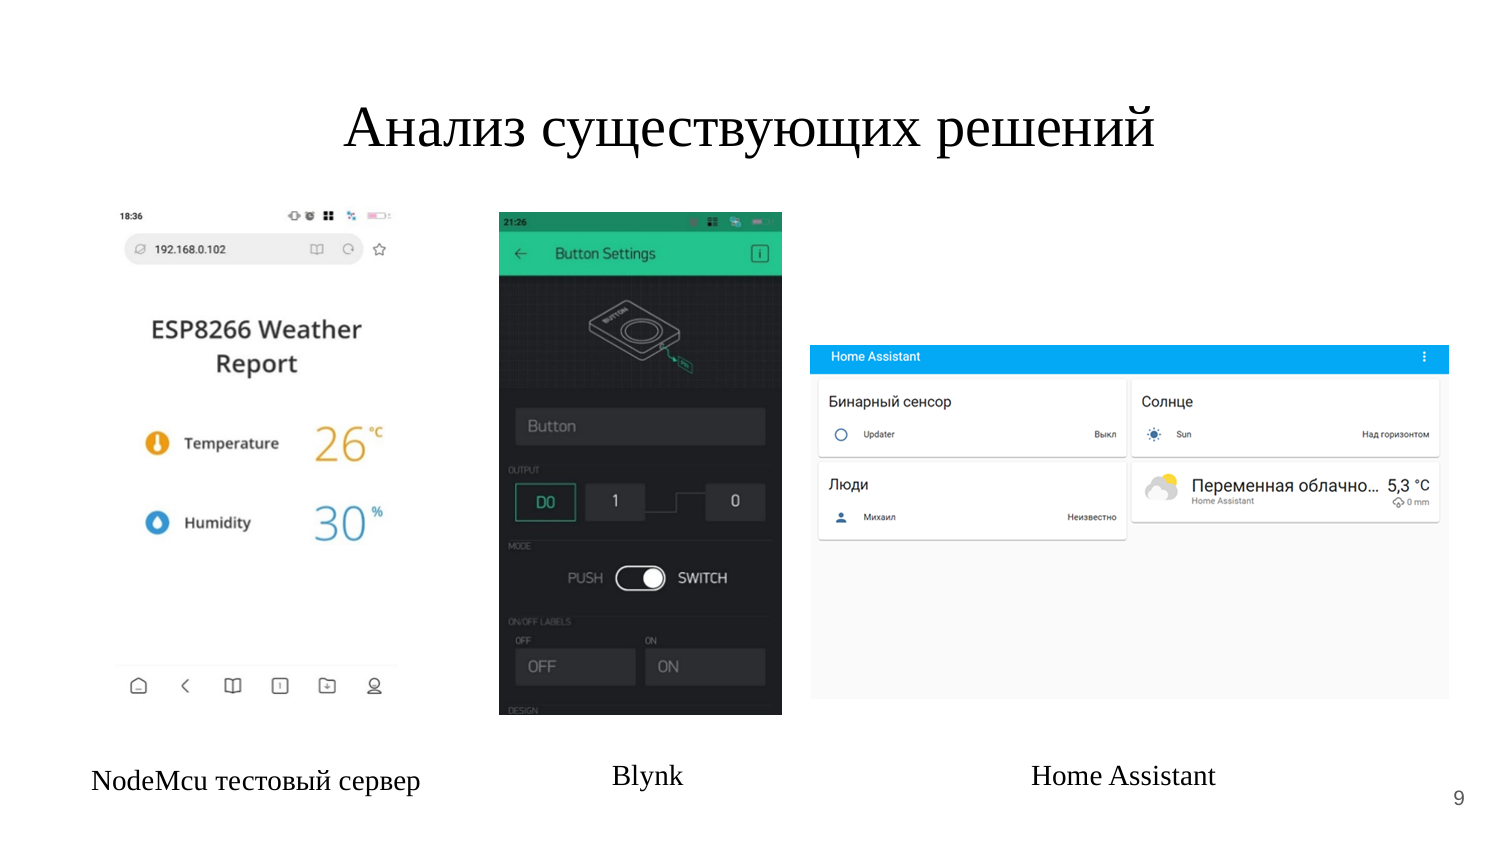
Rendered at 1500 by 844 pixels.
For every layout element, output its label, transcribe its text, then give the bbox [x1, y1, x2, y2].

picture [832, 352, 843, 360]
text_box NodeMcu тестовый сервер [36, 746, 476, 812]
picture [894, 353, 901, 360]
slide_number ‹#› [1389, 764, 1480, 830]
title Анализ существующих решений [51, 72, 1449, 167]
picture [114, 206, 398, 708]
text_box Home Assistant [903, 741, 1344, 807]
picture [499, 212, 783, 715]
picture [810, 374, 1450, 708]
text_box Blynk [447, 741, 849, 807]
